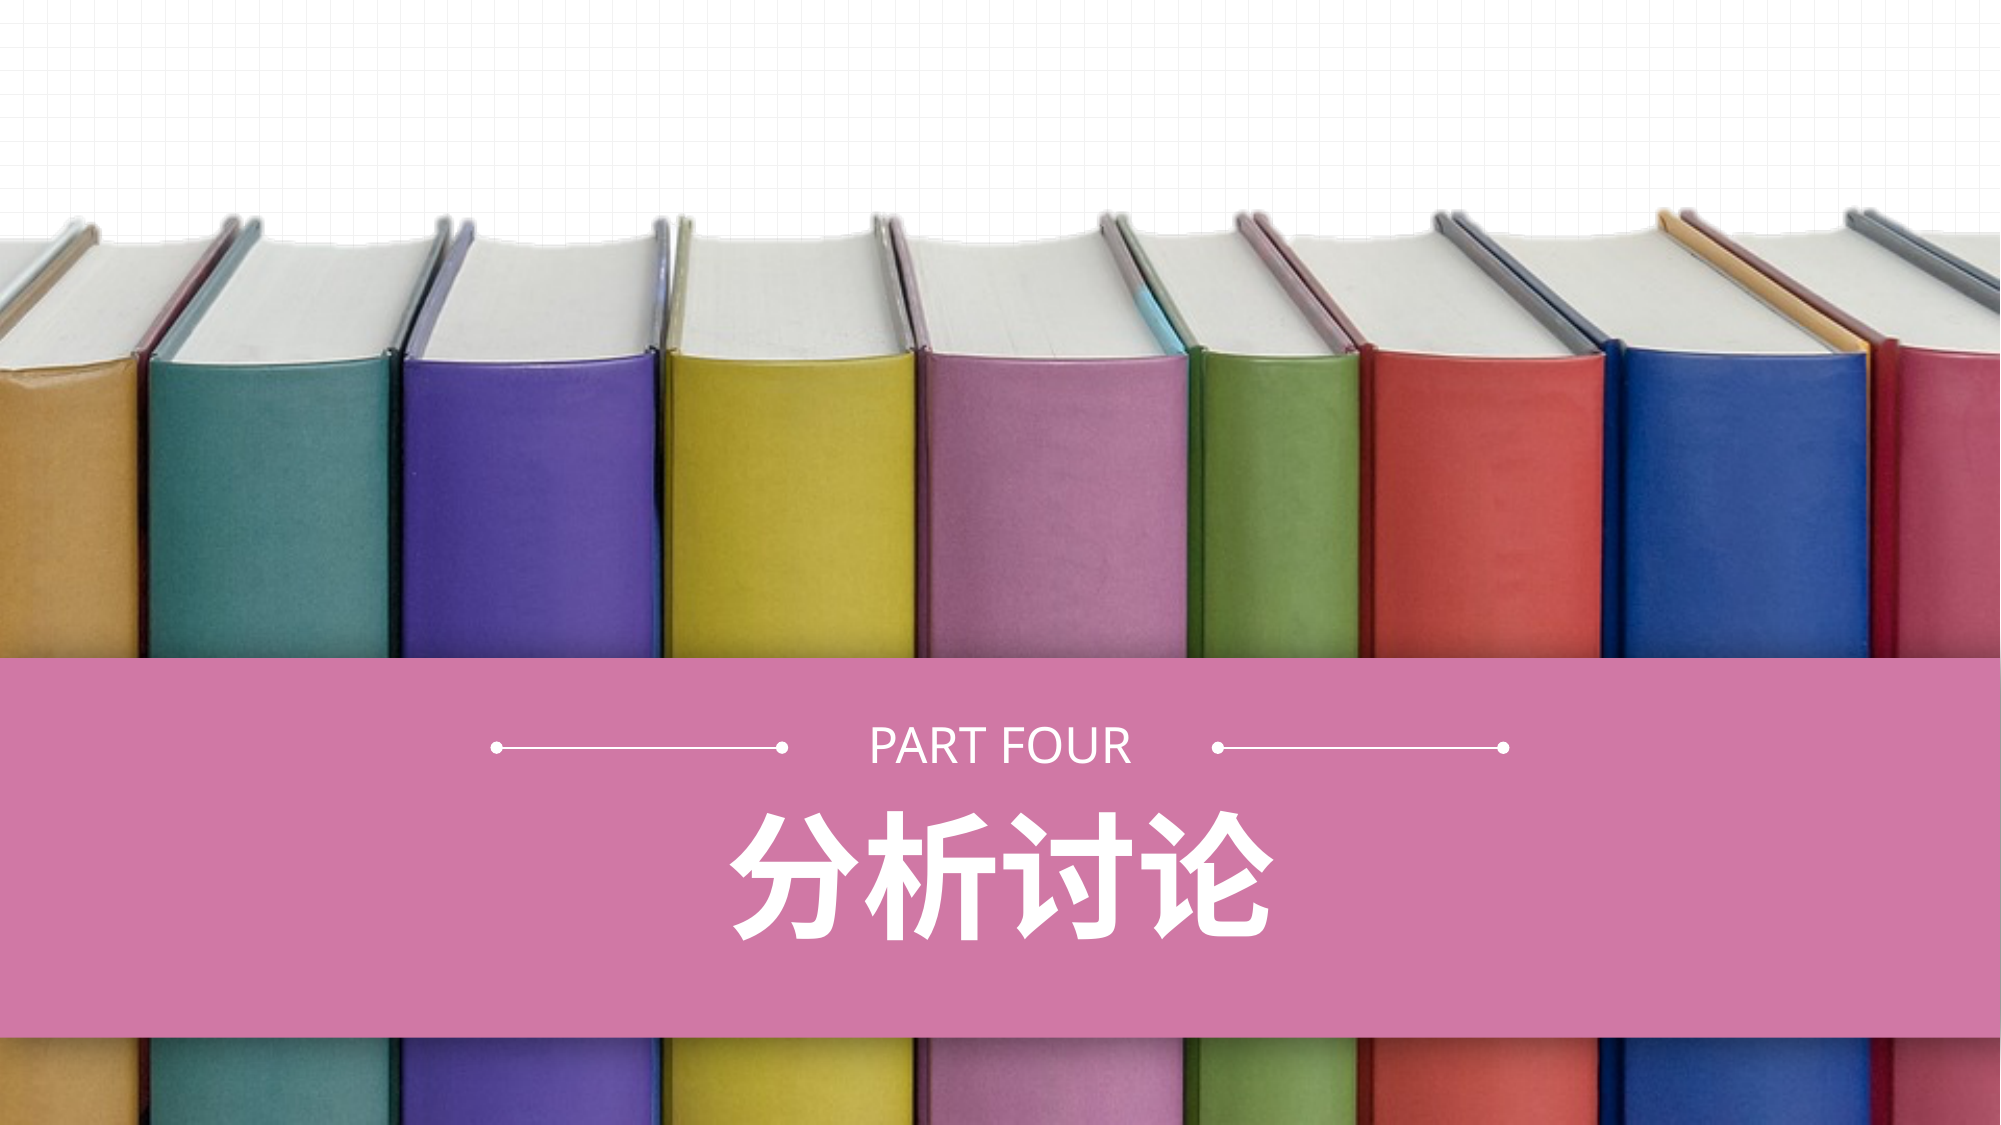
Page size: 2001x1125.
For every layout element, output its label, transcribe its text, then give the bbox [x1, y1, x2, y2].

list 分析讨论 [362, 784, 1638, 985]
picture [0, 1038, 2000, 1125]
picture [0, 27, 2000, 658]
list PART FOUR [782, 711, 1218, 784]
